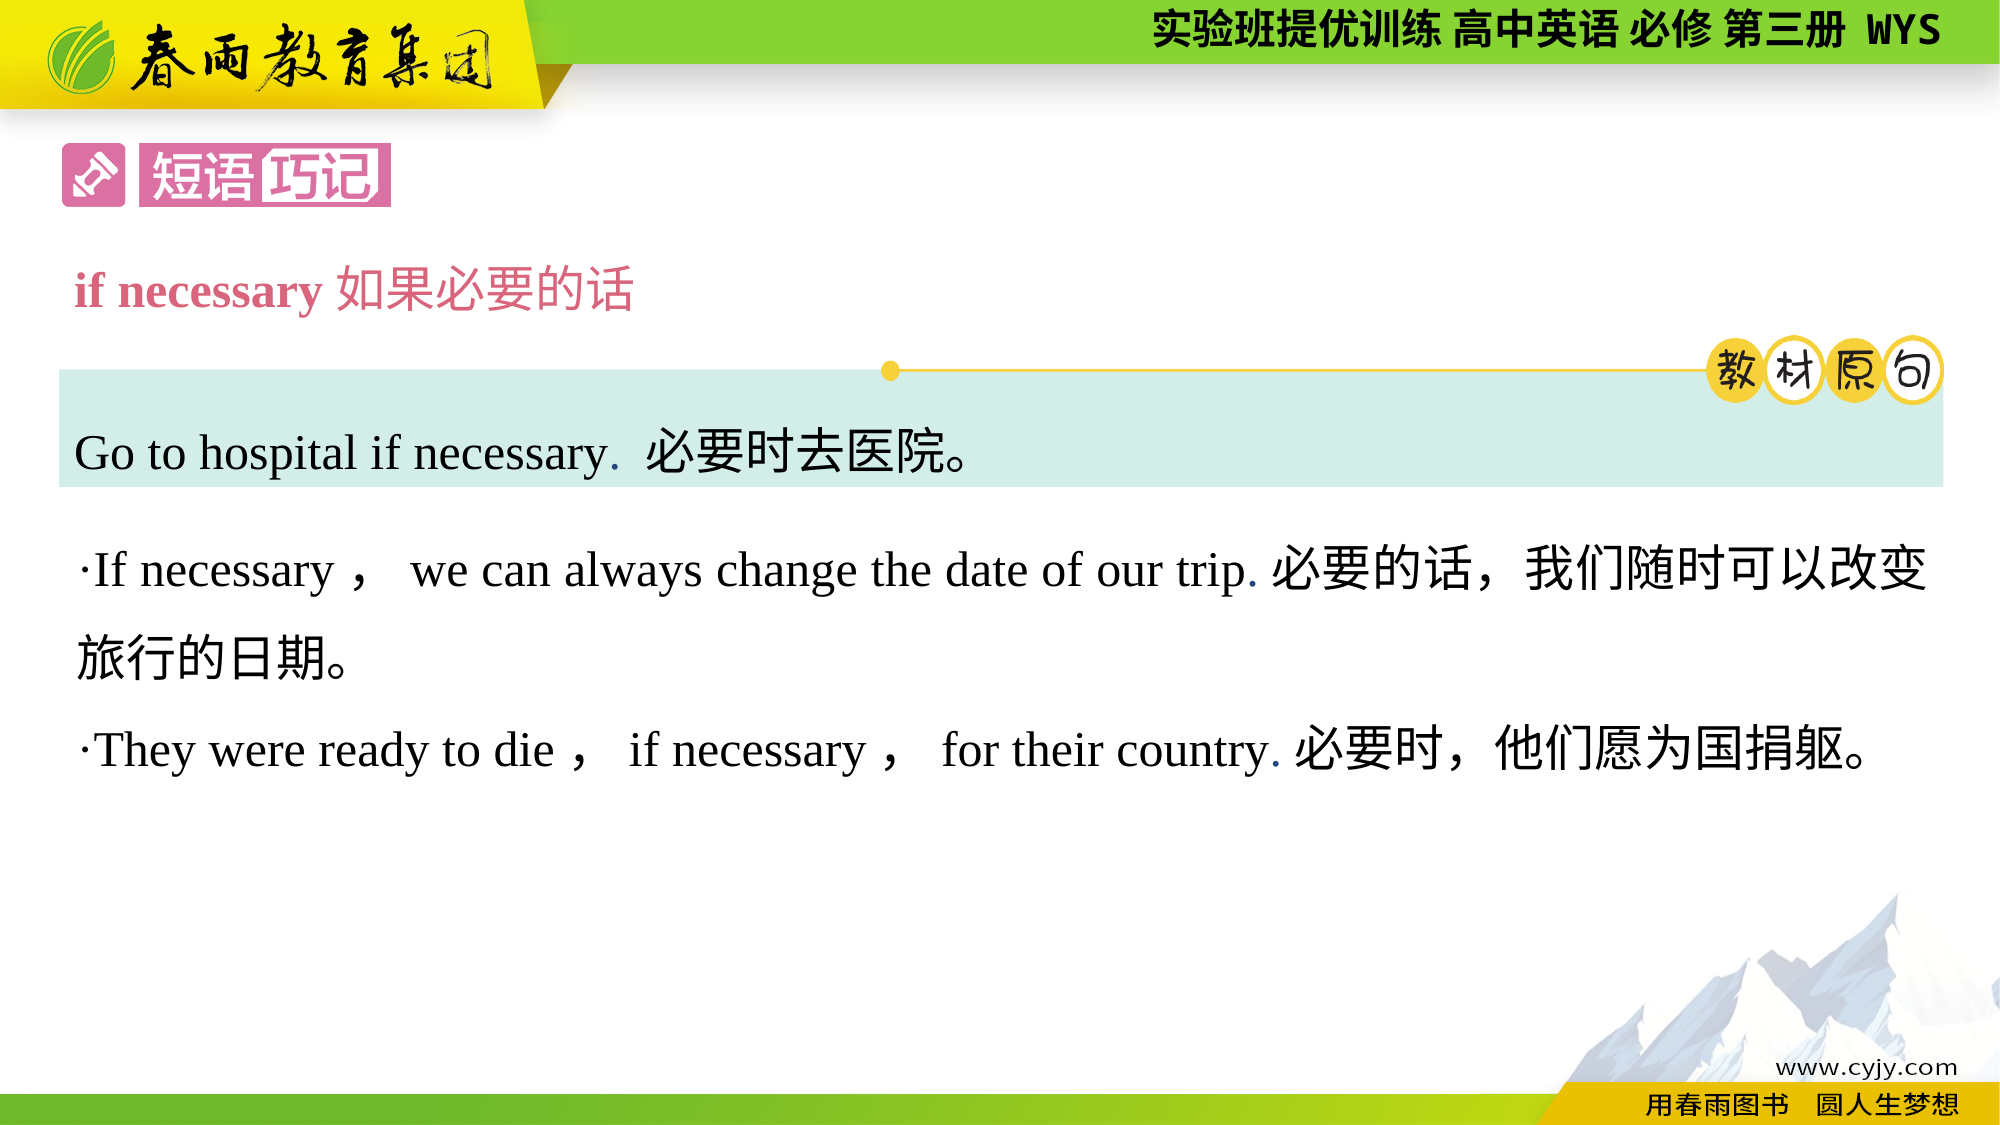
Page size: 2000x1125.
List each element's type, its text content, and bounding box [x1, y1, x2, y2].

list if necessary如果必要的话 [59, 219, 1944, 315]
text_box Go to hospital if necessary. 必要时去医院。 [59, 369, 1944, 487]
text_box ·If necessary，we can always change the date of our trip.必要的话，我们随时可以改变旅行的日期。 ·They were ready to die，if necessary，for their country.必要时，他们愿为国捐躯。 [62, 498, 1944, 784]
picture [0, 0, 2000, 1125]
